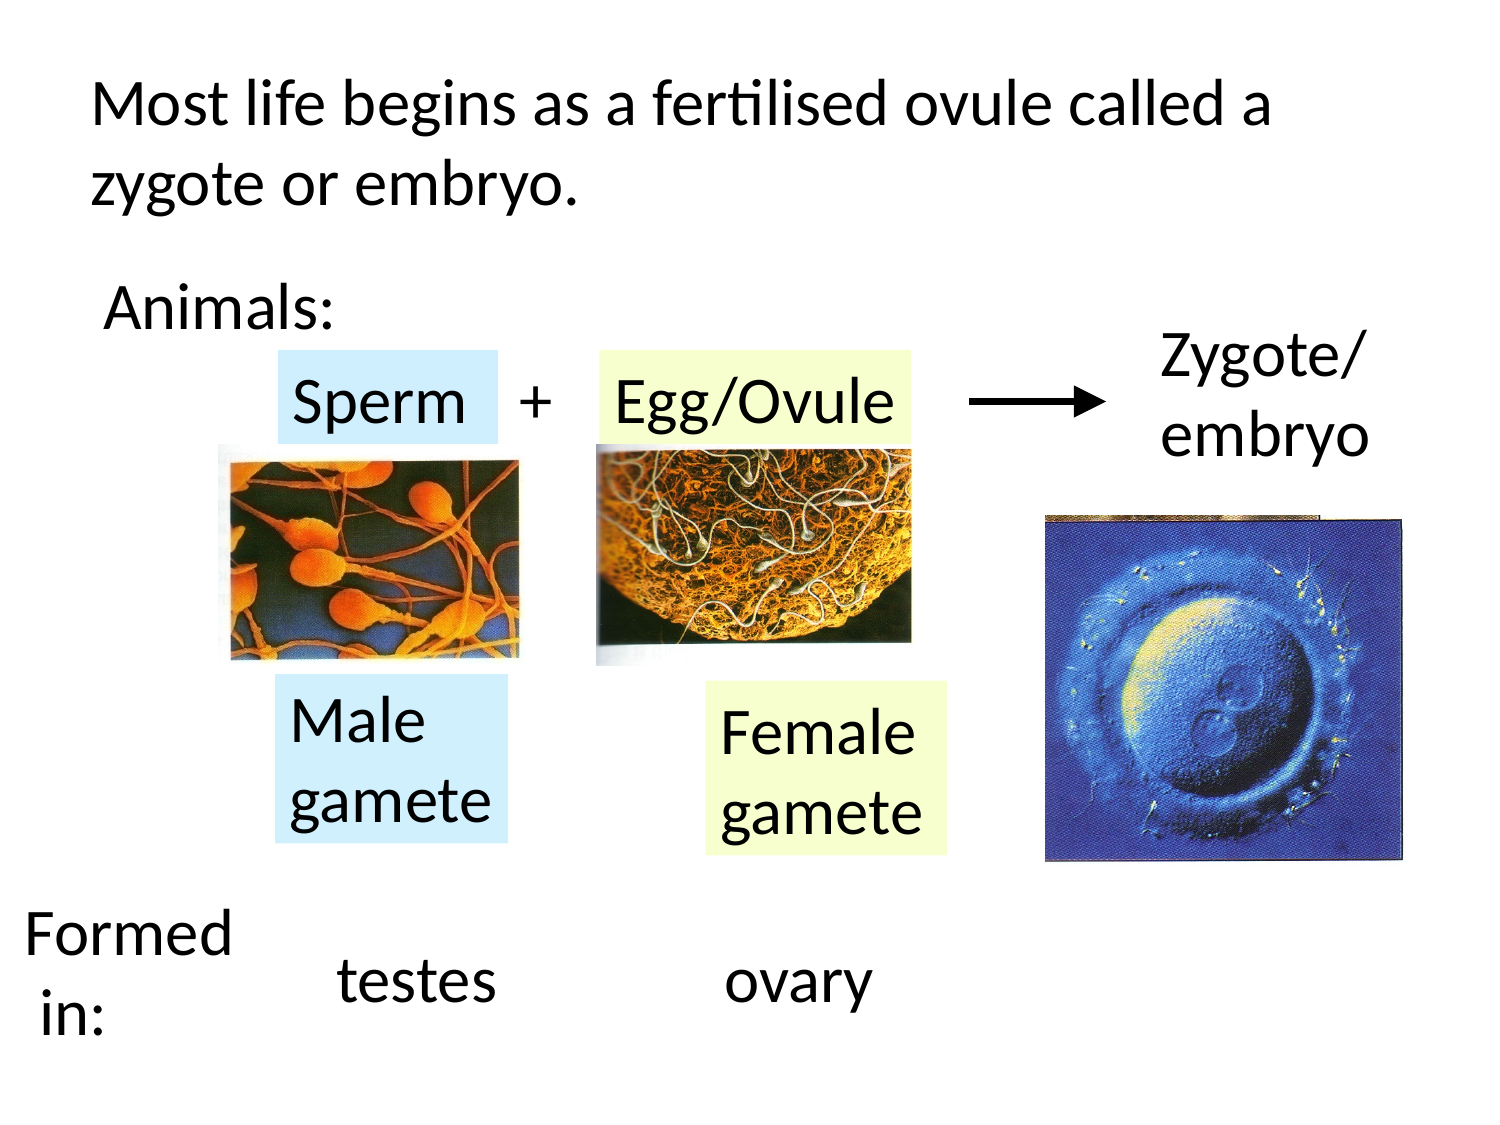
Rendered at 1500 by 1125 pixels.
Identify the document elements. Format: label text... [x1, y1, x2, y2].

title Most life begins as a fertilised ovule called a zygote or embryo. [75, 45, 1425, 233]
text_box Sperm [277, 349, 499, 442]
text_box Egg/Ovule [599, 349, 912, 442]
text_box Female gamete [705, 680, 947, 856]
picture [962, 385, 1107, 418]
text_box testes [321, 928, 513, 1024]
text_box Formed in: [9, 881, 250, 1057]
text_box Male gamete [275, 682, 509, 844]
text_box Zygote/ embryo [1146, 302, 1386, 478]
picture [1045, 515, 1418, 869]
picture [596, 444, 931, 667]
picture [218, 443, 542, 674]
text_box Animals: [88, 255, 351, 351]
text_box ovary [709, 928, 890, 1024]
text_box + [504, 349, 568, 445]
